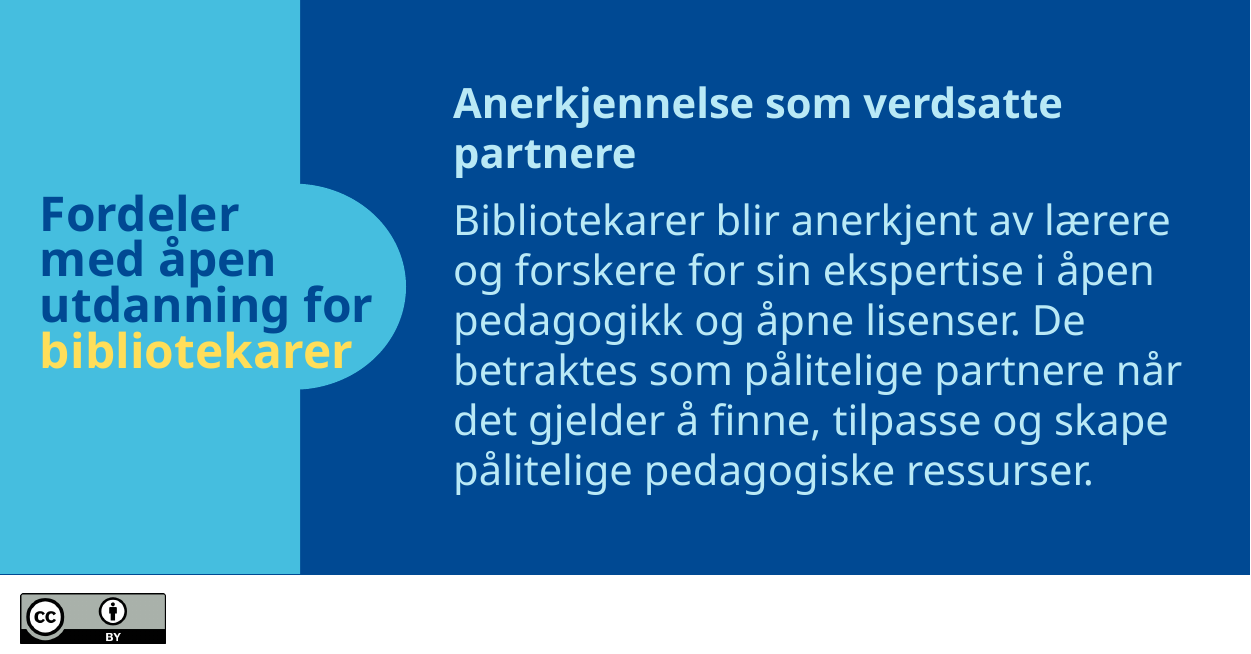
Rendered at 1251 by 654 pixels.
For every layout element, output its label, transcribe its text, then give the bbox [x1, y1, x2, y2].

text_box Anerkjennelse som verdsatte partnere Bibliotekarer blir anerkjent av lærere og forskere for sin ekspertise i åpen pedagogikk og åpne lisenser. De betraktes som pålitelige partnere når det gjelder å finne, tilpasse og skape pålitelige pedagogiske ressurser. [440, 64, 1203, 506]
text_box Fordeler med åpen utdanning for bibliotekarer [24, 179, 420, 393]
text_box [0, 0, 301, 574]
text_box [0, 582, 1250, 654]
picture [20, 592, 166, 645]
